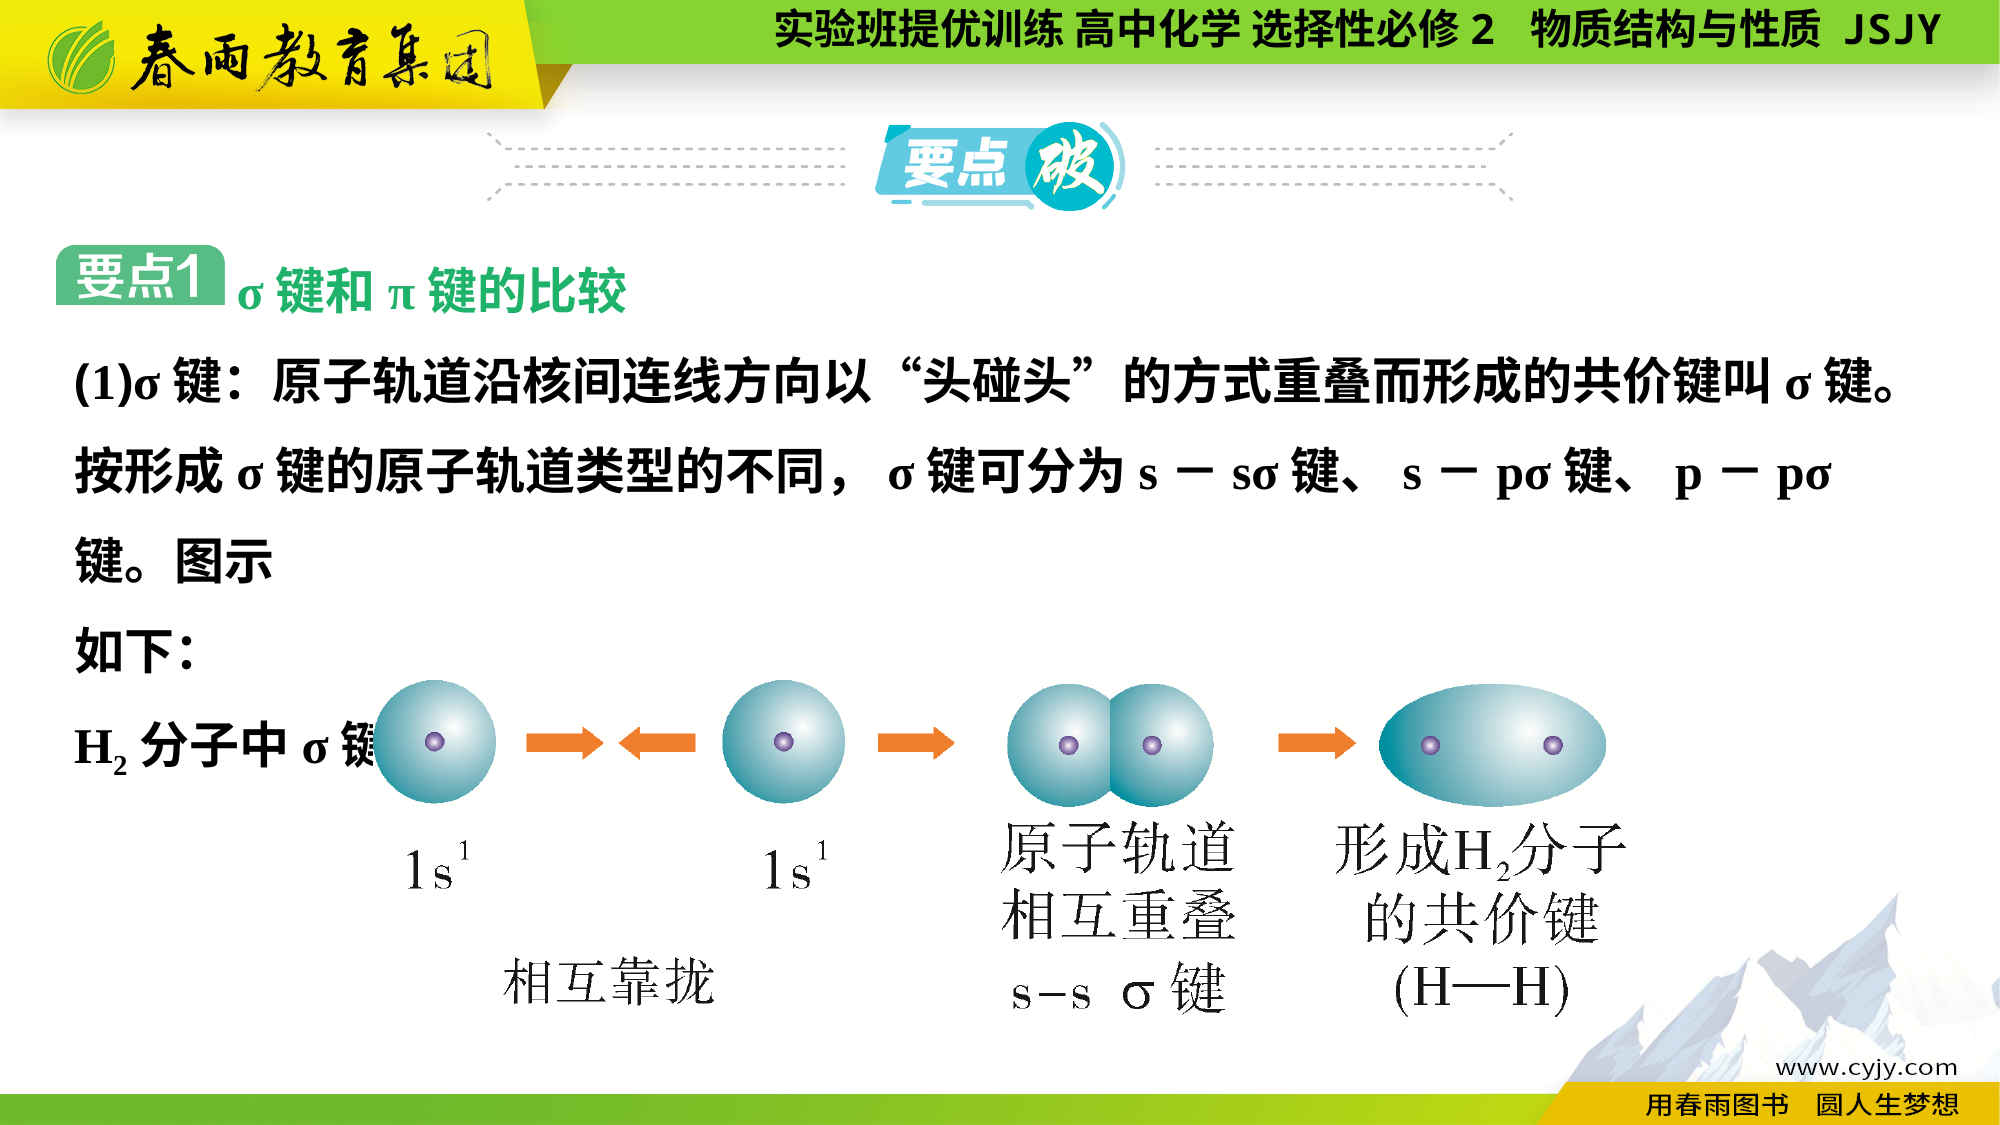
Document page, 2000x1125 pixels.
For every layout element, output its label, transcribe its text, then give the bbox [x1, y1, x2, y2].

picture [0, 0, 2000, 1125]
list σ键和π键的比较 (1)σ键：原子轨道沿核间连线方向以“头碰头”的方式重叠而形成的共价键叫σ键。按形成σ键的原子轨道类型的不同，σ键可分为s－sσ键、s－pσ键、p－pσ键。图示 如下： H2分子中σ键的形成过程 [59, 221, 1944, 692]
